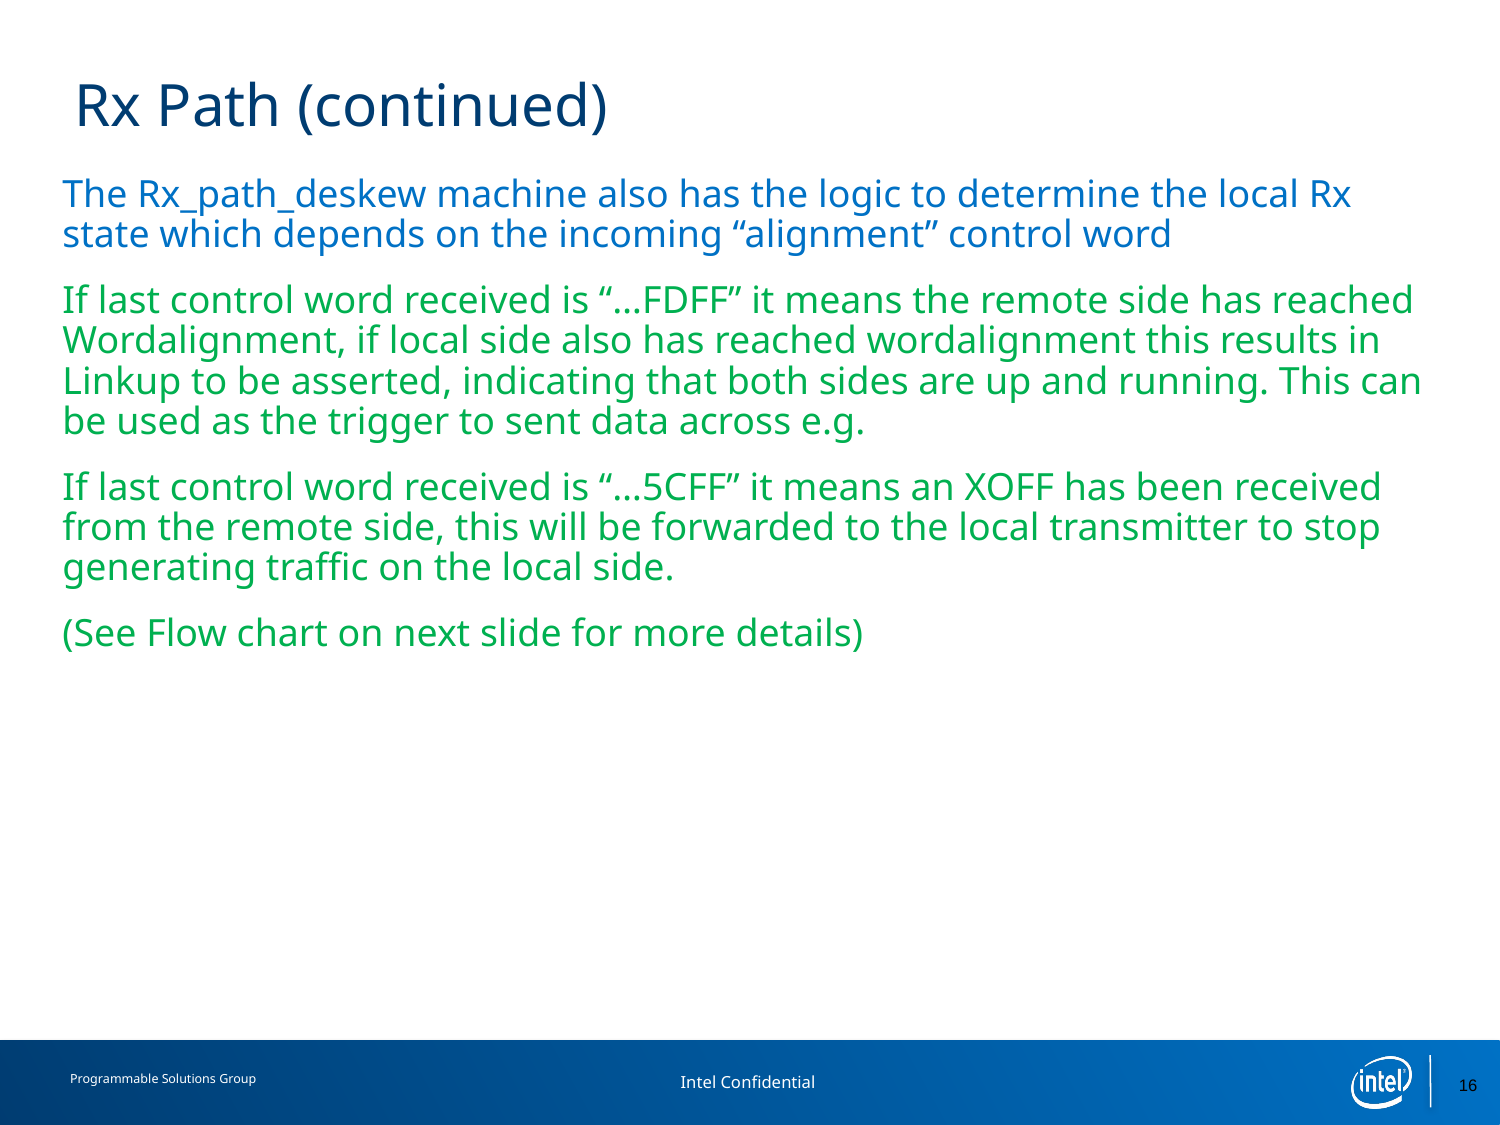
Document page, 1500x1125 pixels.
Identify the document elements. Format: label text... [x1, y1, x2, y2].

slide_number 16 [1127, 1055, 1478, 1116]
list The Rx_path_deskew machine also has the logic to determine the local Rx state which depends on the incoming “alignment” control word If last control word received is “…FDFF” it means the remote side has reached Wordalignment, if local side also has reached wordalignment this results in Linkup to be asserted, indicating that both sides are up and running. This can be used as the trigger to sent data across e.g. If last control word received is “…5CFF” it means an XOFF has been received from the remote side, this will be forwarded to the local transmitter to stop generating traffic on the local side. (See Flow chart on next slide for more details) [62, 174, 1430, 988]
title Rx Path (continued) [74, 67, 1425, 174]
